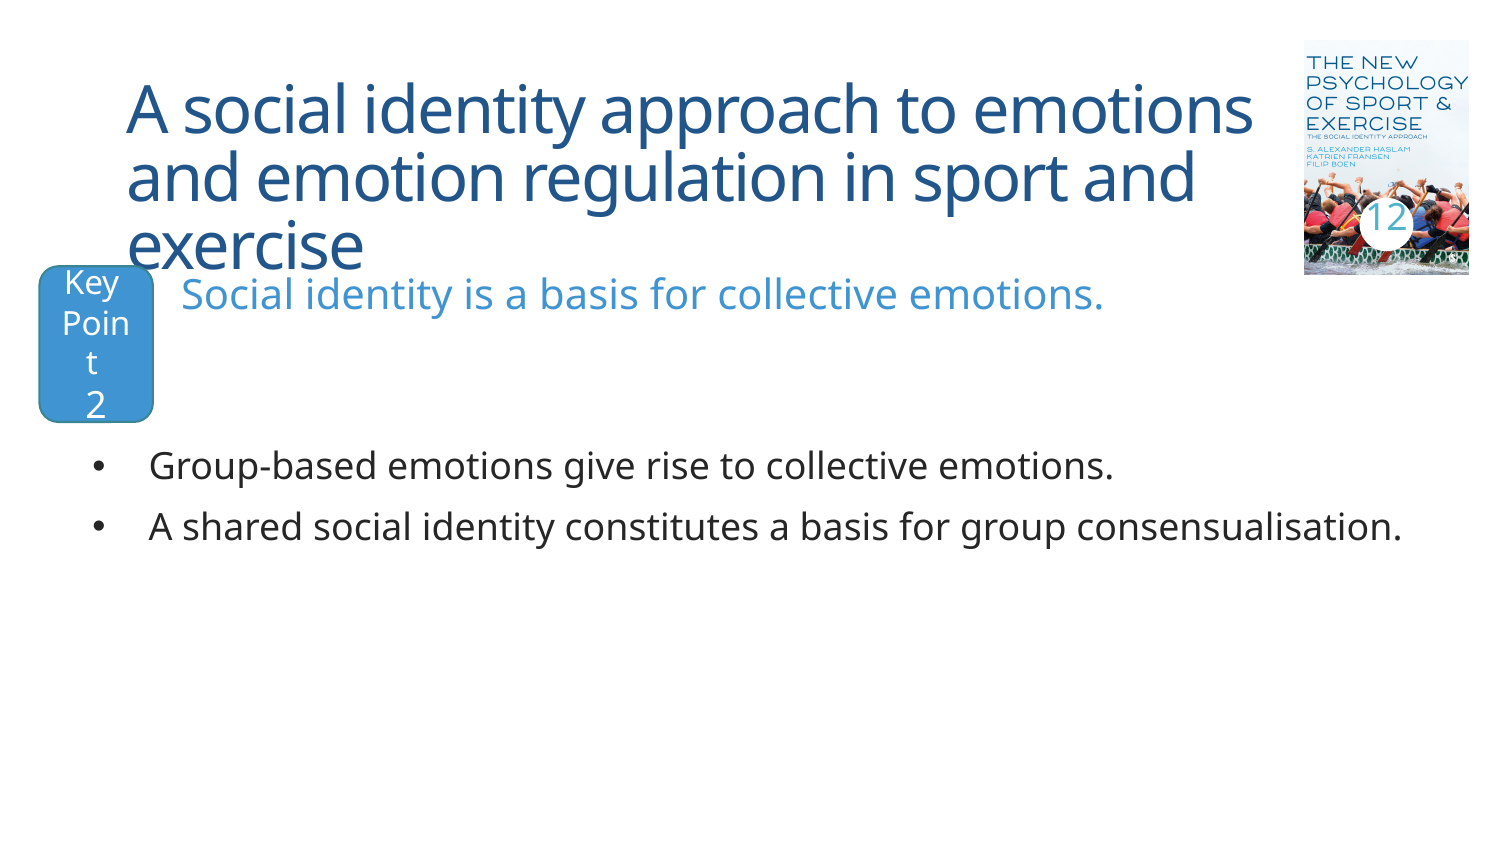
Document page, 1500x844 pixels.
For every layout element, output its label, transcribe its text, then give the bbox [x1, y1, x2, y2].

text_box Social identity is a basis for collective emotions. [165, 267, 1202, 390]
slide_number 12 [1344, 79, 1429, 252]
text_box Key Point 2 [38, 265, 154, 424]
list Group-based emotions give rise to collective emotions. A shared social identity constitutes a basis for group consensualisation. [77, 439, 1429, 825]
picture [1304, 40, 1469, 275]
title A social identity approach to emotions and emotion regulation in sport and exercise [111, 71, 1387, 158]
